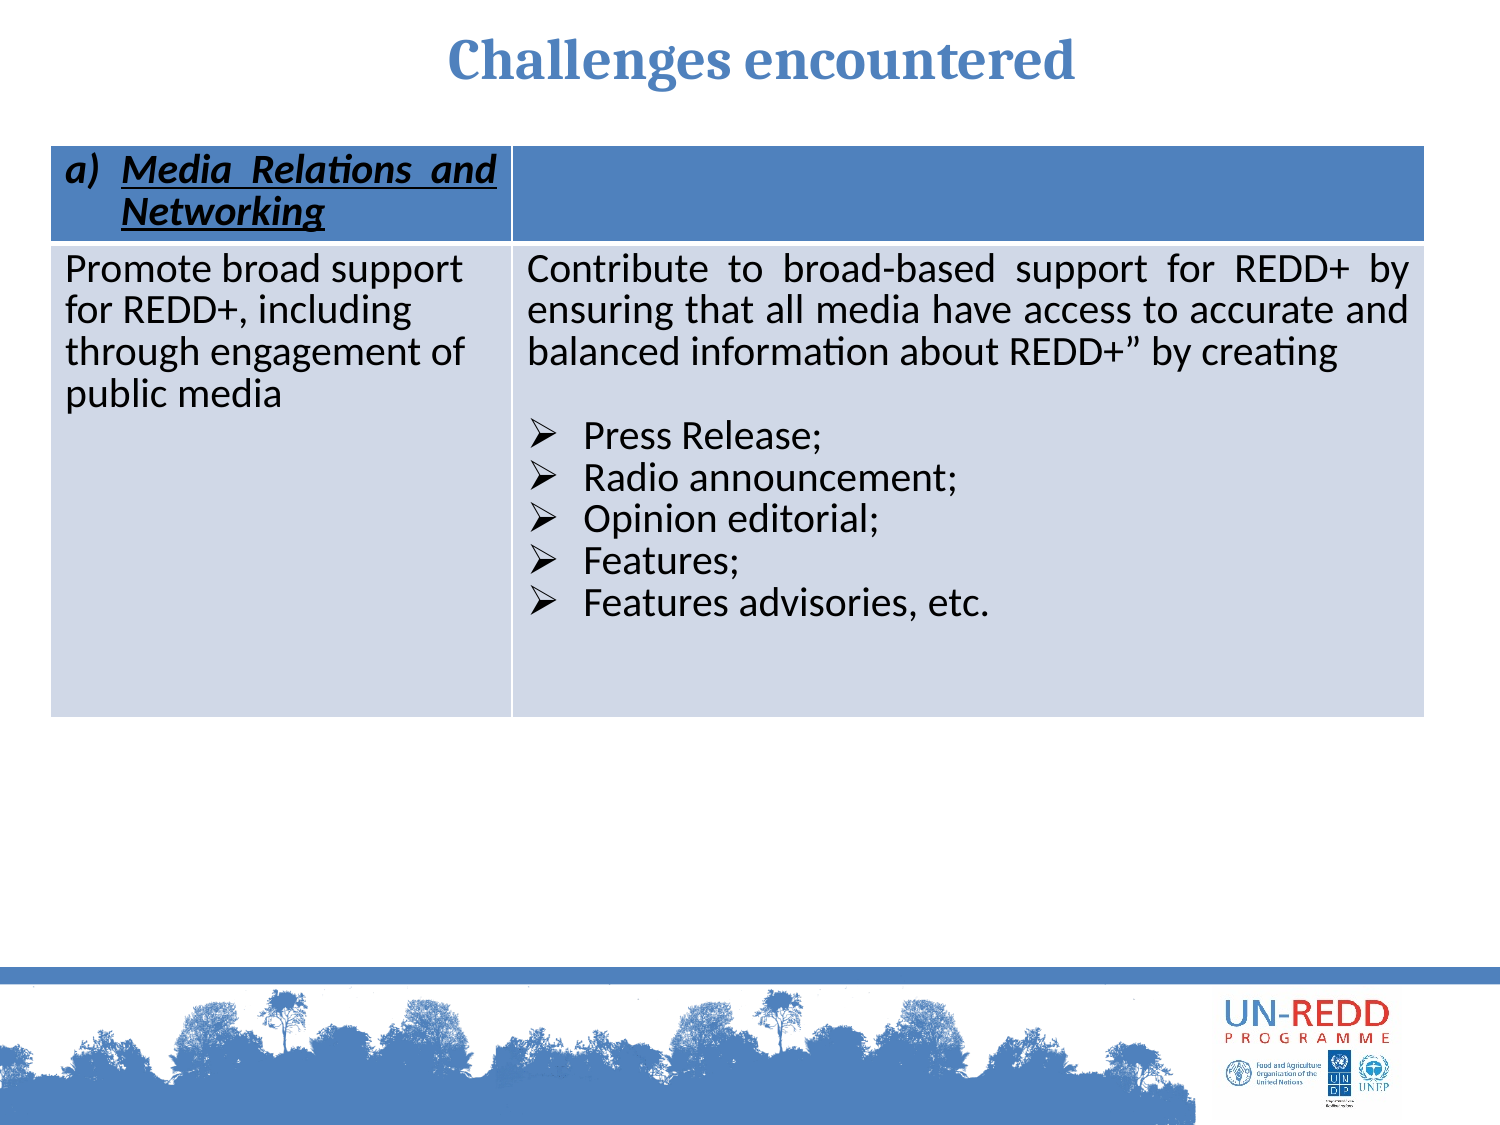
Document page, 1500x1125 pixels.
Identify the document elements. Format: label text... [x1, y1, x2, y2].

table_cell Contribute to broad-based support for REDD+ by ensuring that all media have access to accurate and balanced information about REDD+” by creating Press Release; Radio announcement; Opinion editorial; Features; Features advisories, etc. [513, 246, 1424, 717]
text_box Challenges encountered [49, 0, 1475, 125]
picture [0, 975, 1196, 1125]
table_header [513, 146, 1424, 241]
table_cell Promote broad support for REDD+, including through engagement of public media [51, 246, 511, 717]
table_header Media Relations and Networking [51, 146, 511, 241]
picture [1212, 986, 1402, 1120]
